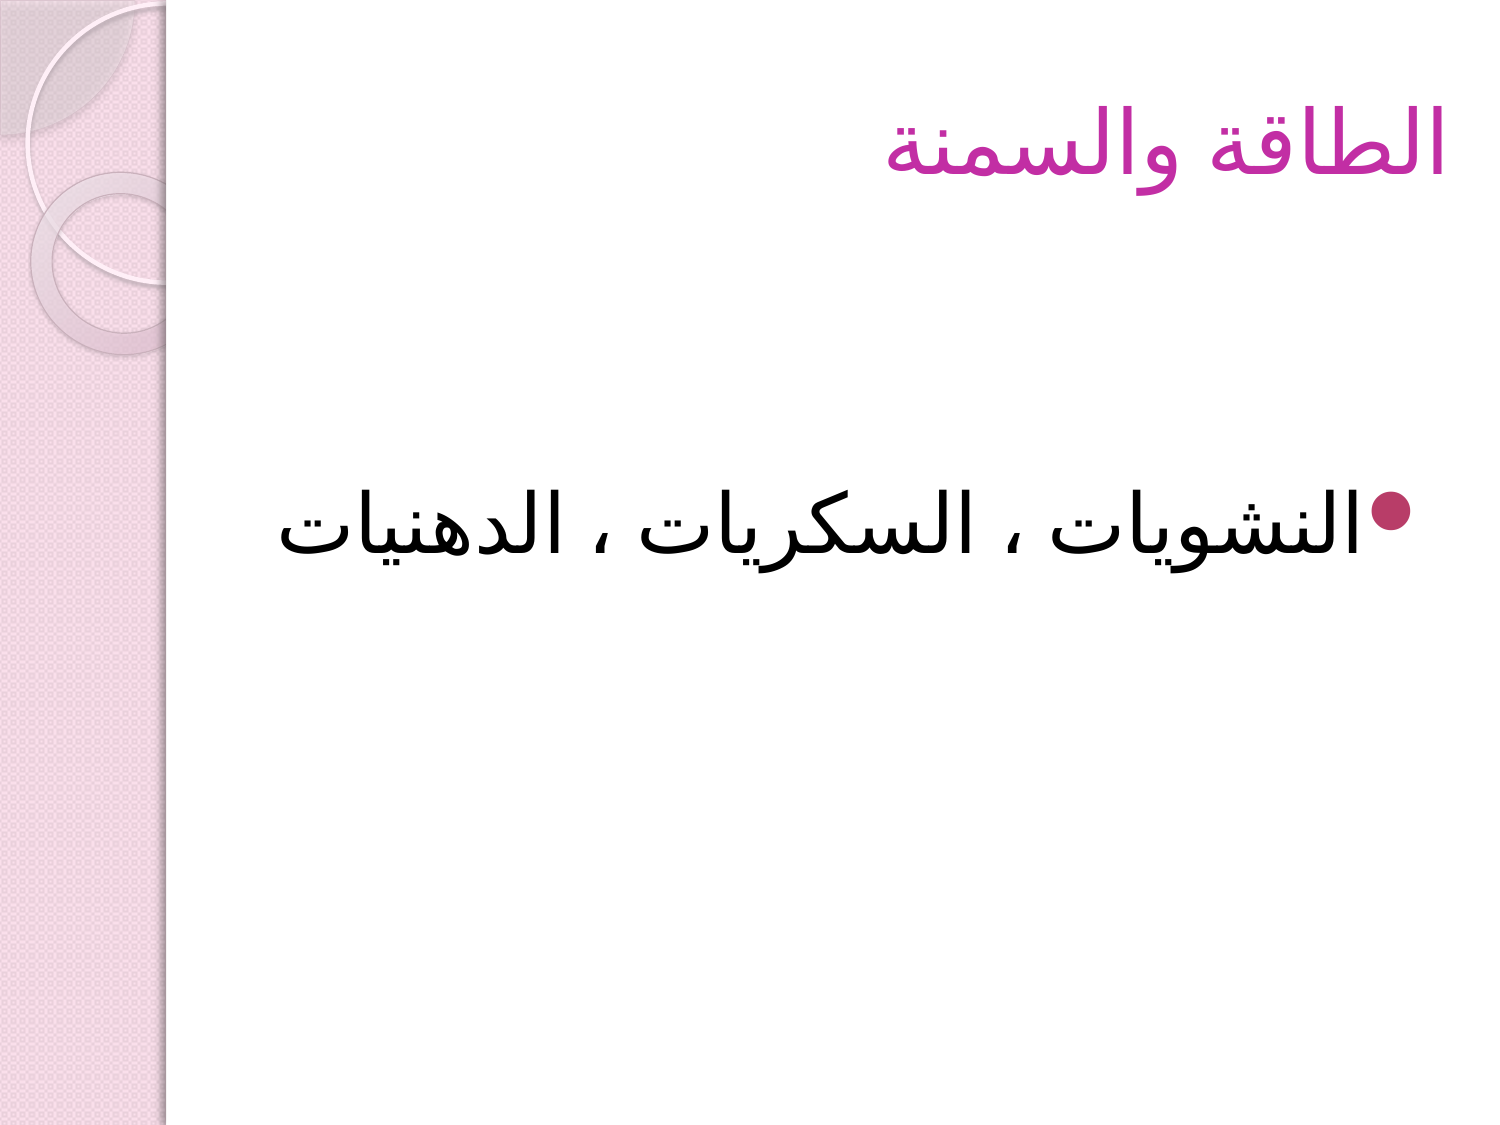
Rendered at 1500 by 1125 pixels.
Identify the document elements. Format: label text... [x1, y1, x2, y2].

title الطاقة والسمنة [235, 45, 1466, 233]
list النشويات ، السكريات ، الدهنيات [235, 237, 1466, 1025]
